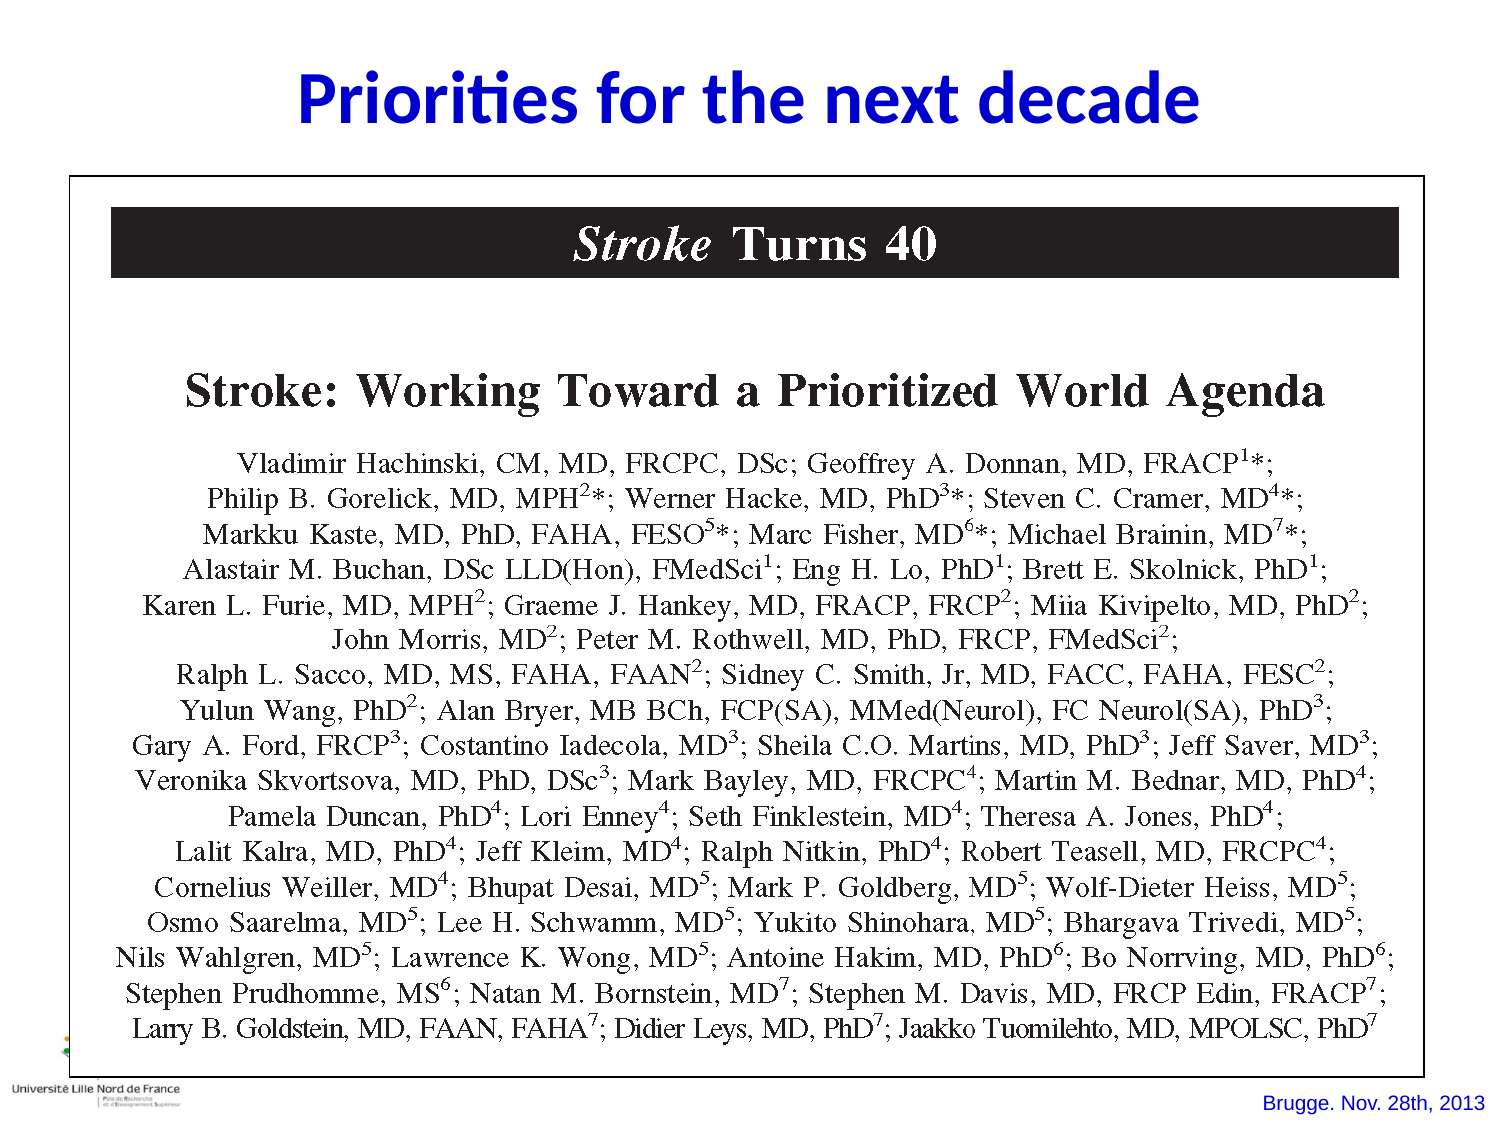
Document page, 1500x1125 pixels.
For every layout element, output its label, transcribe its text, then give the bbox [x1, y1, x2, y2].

picture [11, 1011, 183, 1123]
title Priorities for the next decade [182, 0, 1318, 175]
picture [70, 176, 1424, 1077]
